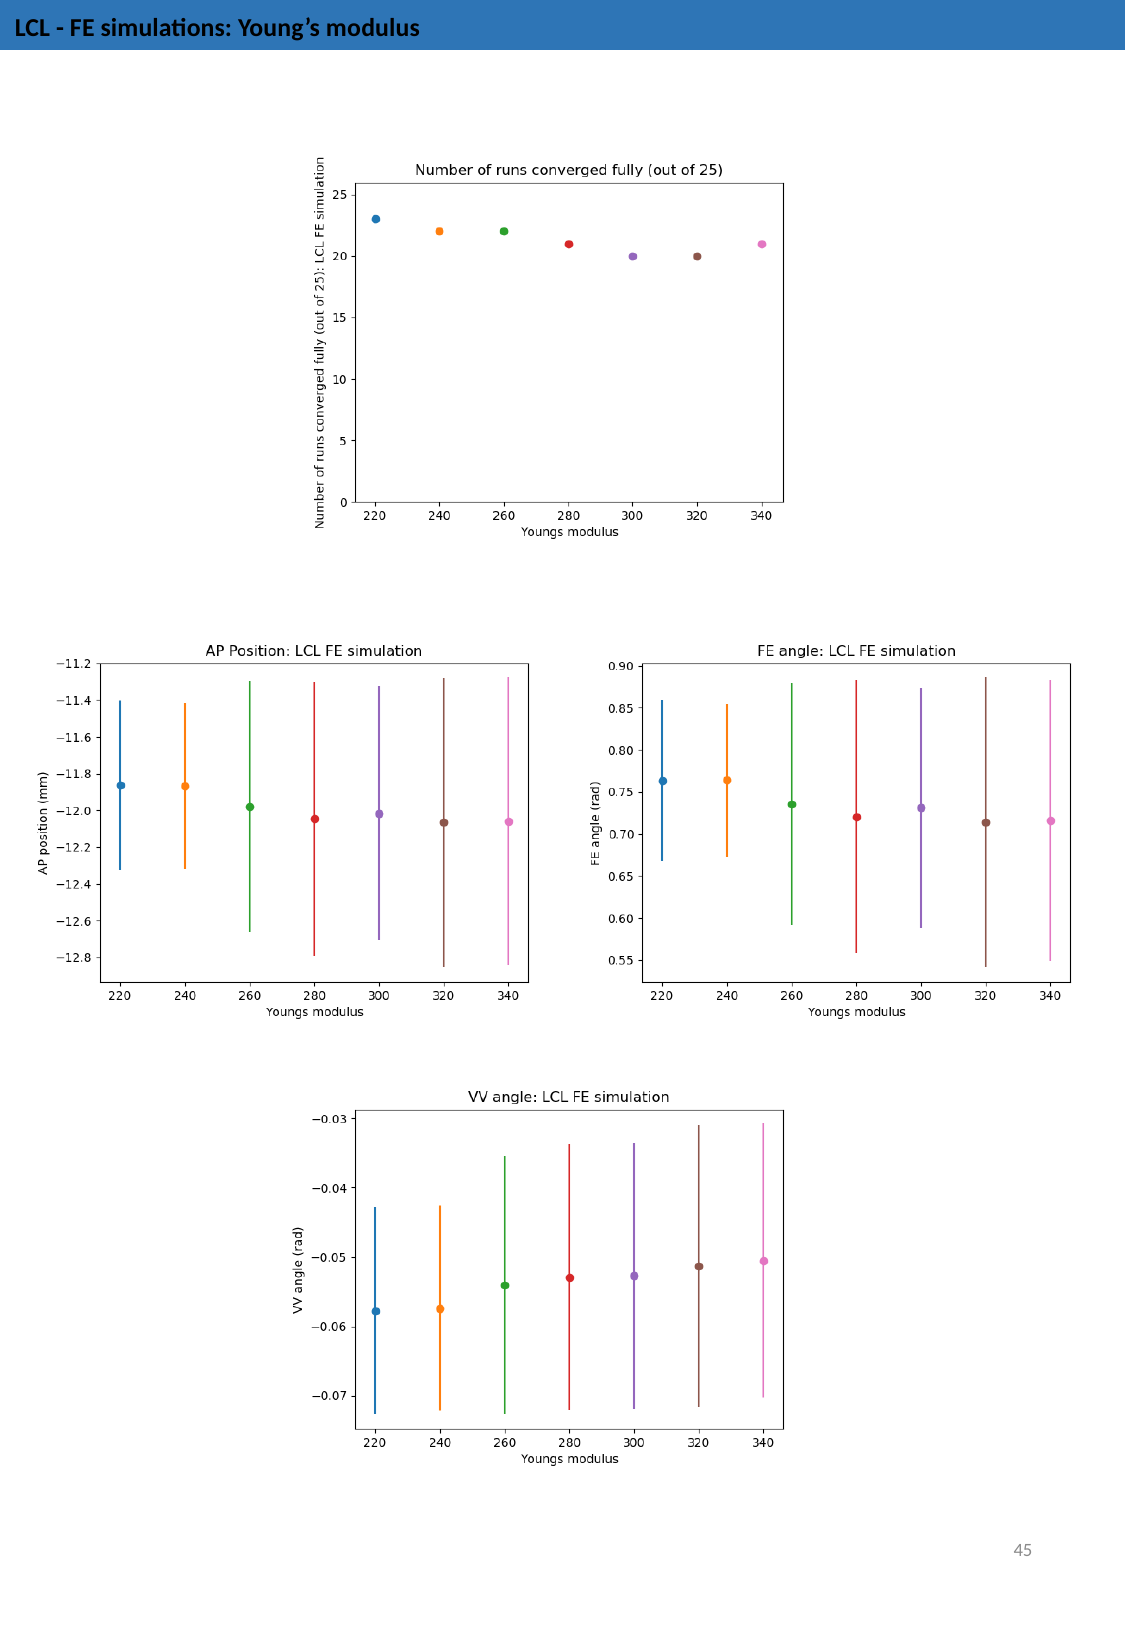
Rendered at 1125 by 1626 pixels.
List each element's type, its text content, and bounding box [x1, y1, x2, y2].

picture [286, 132, 839, 547]
slide_number 45 [794, 1506, 1048, 1593]
text_box LCL - FE simulations: Young’s modulus [0, 3, 785, 50]
text_box [0, 0, 1125, 51]
picture [31, 613, 1125, 1027]
picture [286, 1059, 839, 1474]
